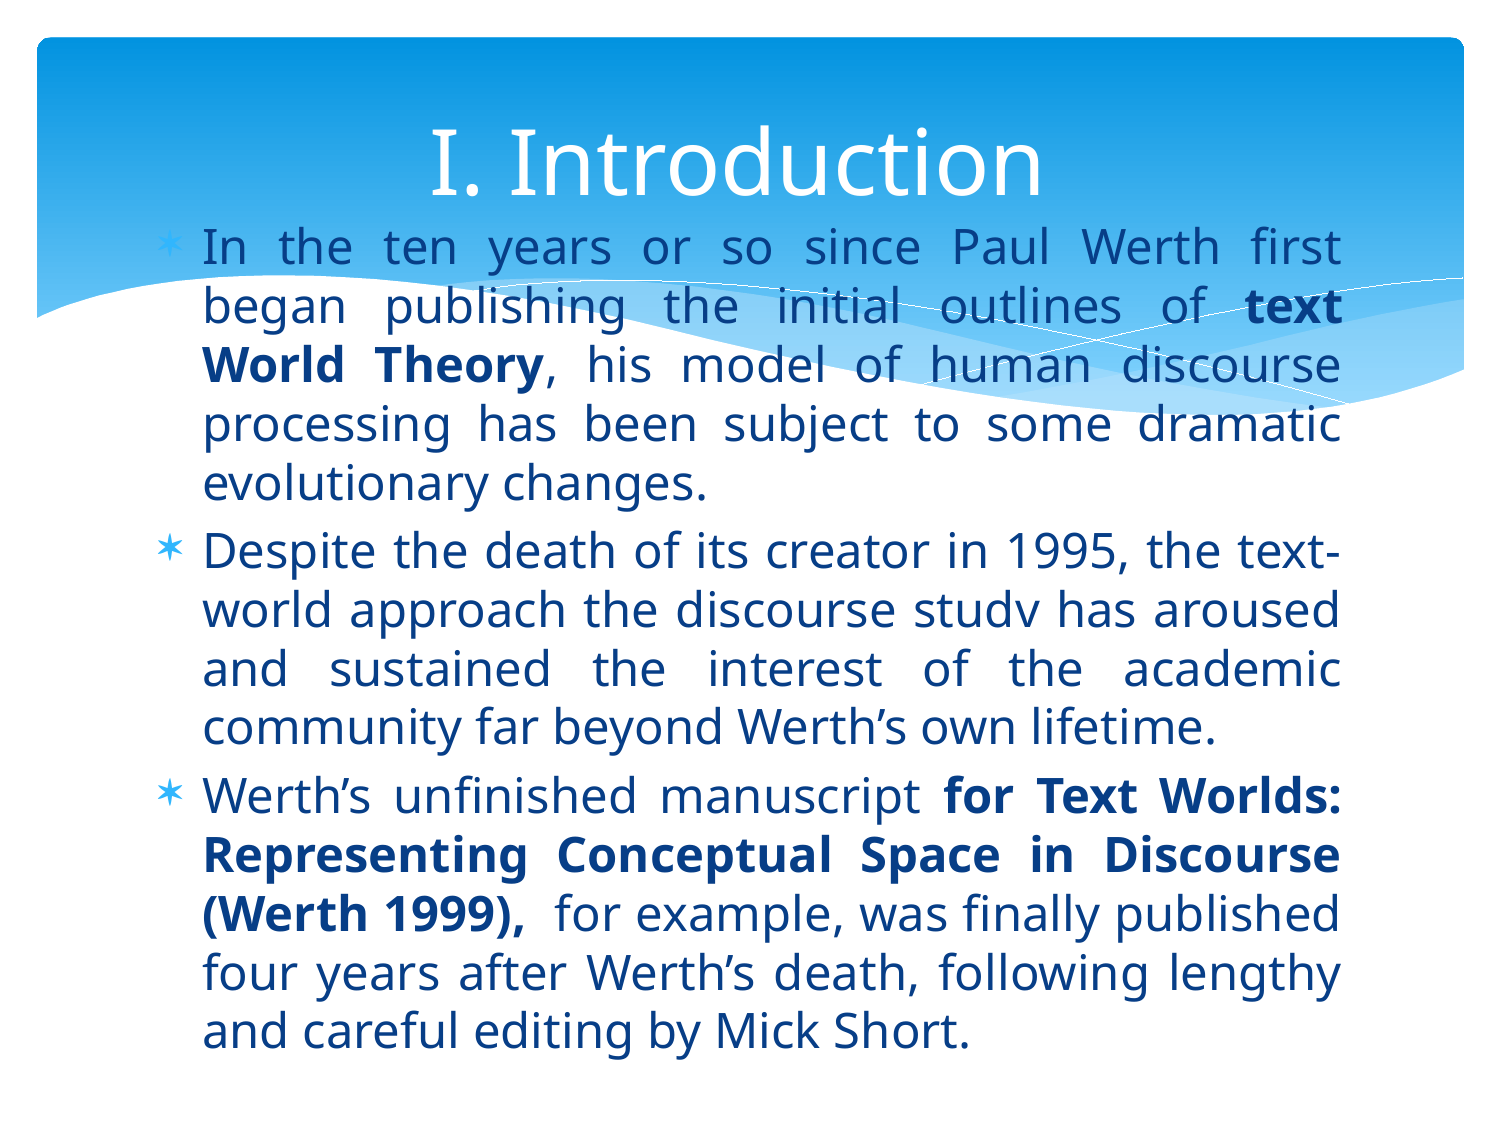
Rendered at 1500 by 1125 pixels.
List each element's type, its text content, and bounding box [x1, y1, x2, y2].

title I. Introduction [75, 55, 1425, 261]
list In the ten years or so since Paul Werth first began publishing the initial outlines of text World Theory, his model of human discourse processing has been subject to some dramatic evolutionary changes. Despite the death of its creator in 1995, the text-world approach the discourse studv has aroused and sustained the interest of the academic community far beyond Werth’s own lifetime. Werth’s unfinished manuscript for Text Worlds: Representing Conceptual Space in Discourse (Werth 1999), for example, was finally published four years after Werth’s death, following lengthy and careful editing by Mick Short. [143, 261, 1359, 1106]
